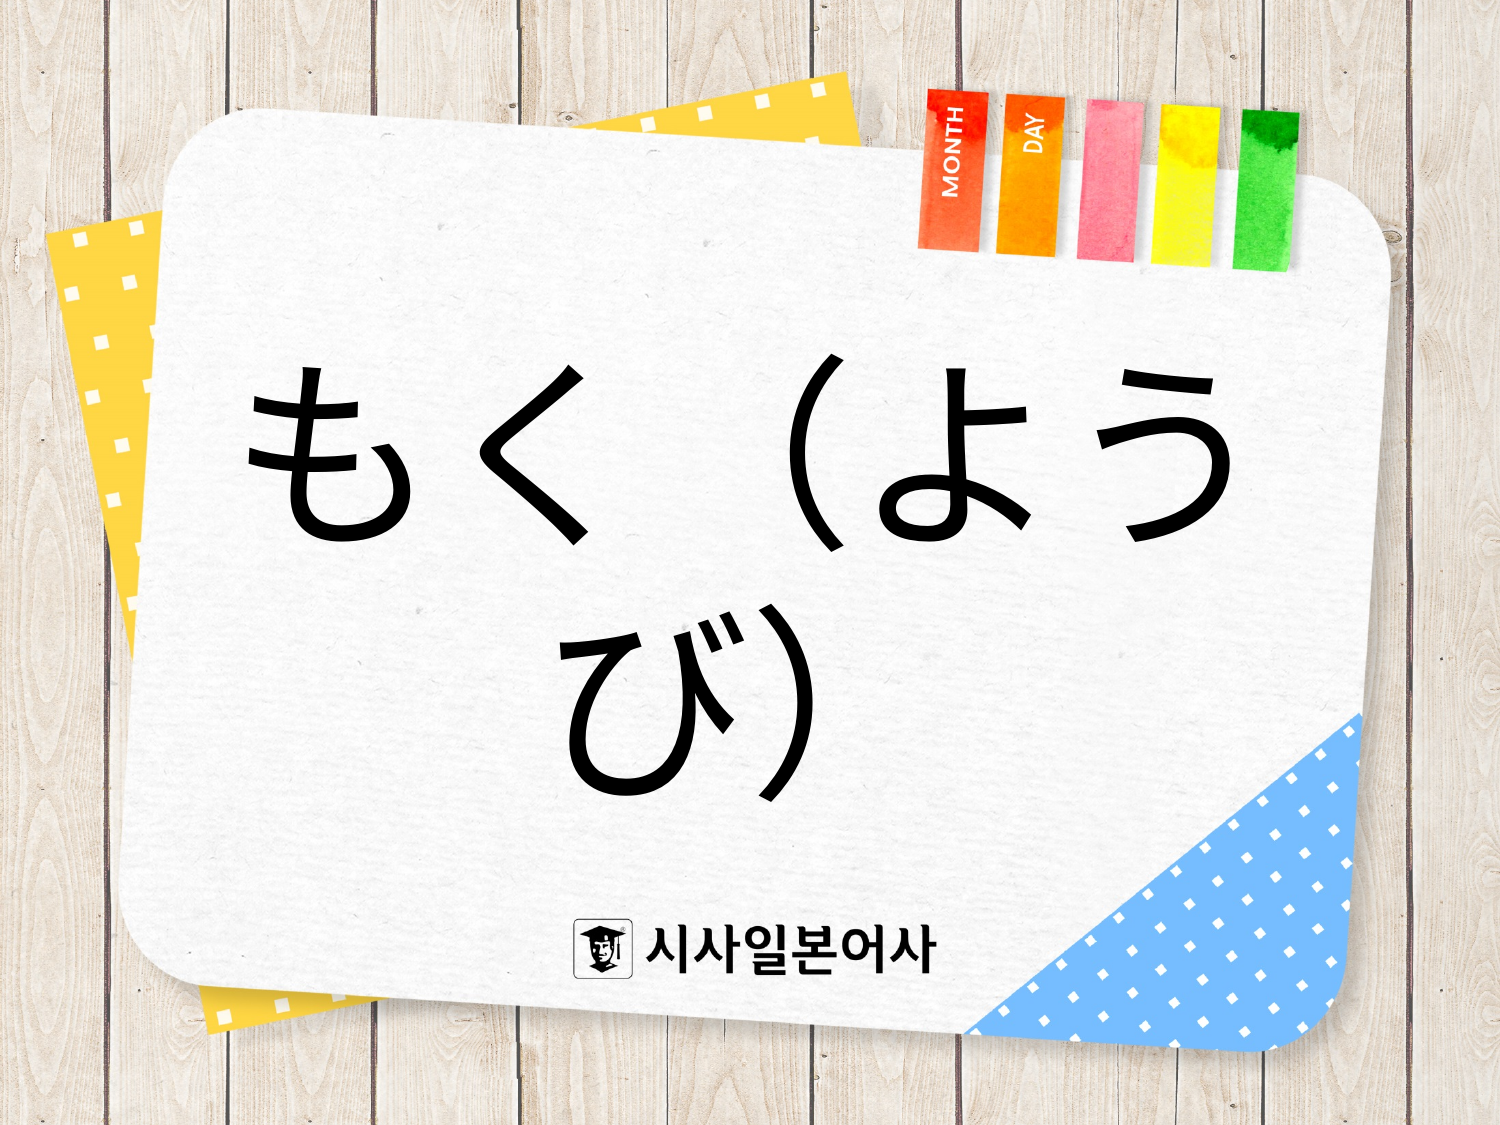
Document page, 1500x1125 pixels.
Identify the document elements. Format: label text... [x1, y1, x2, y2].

title もく（ようび） [75, 338, 1425, 811]
picture [0, 0, 1500, 1125]
